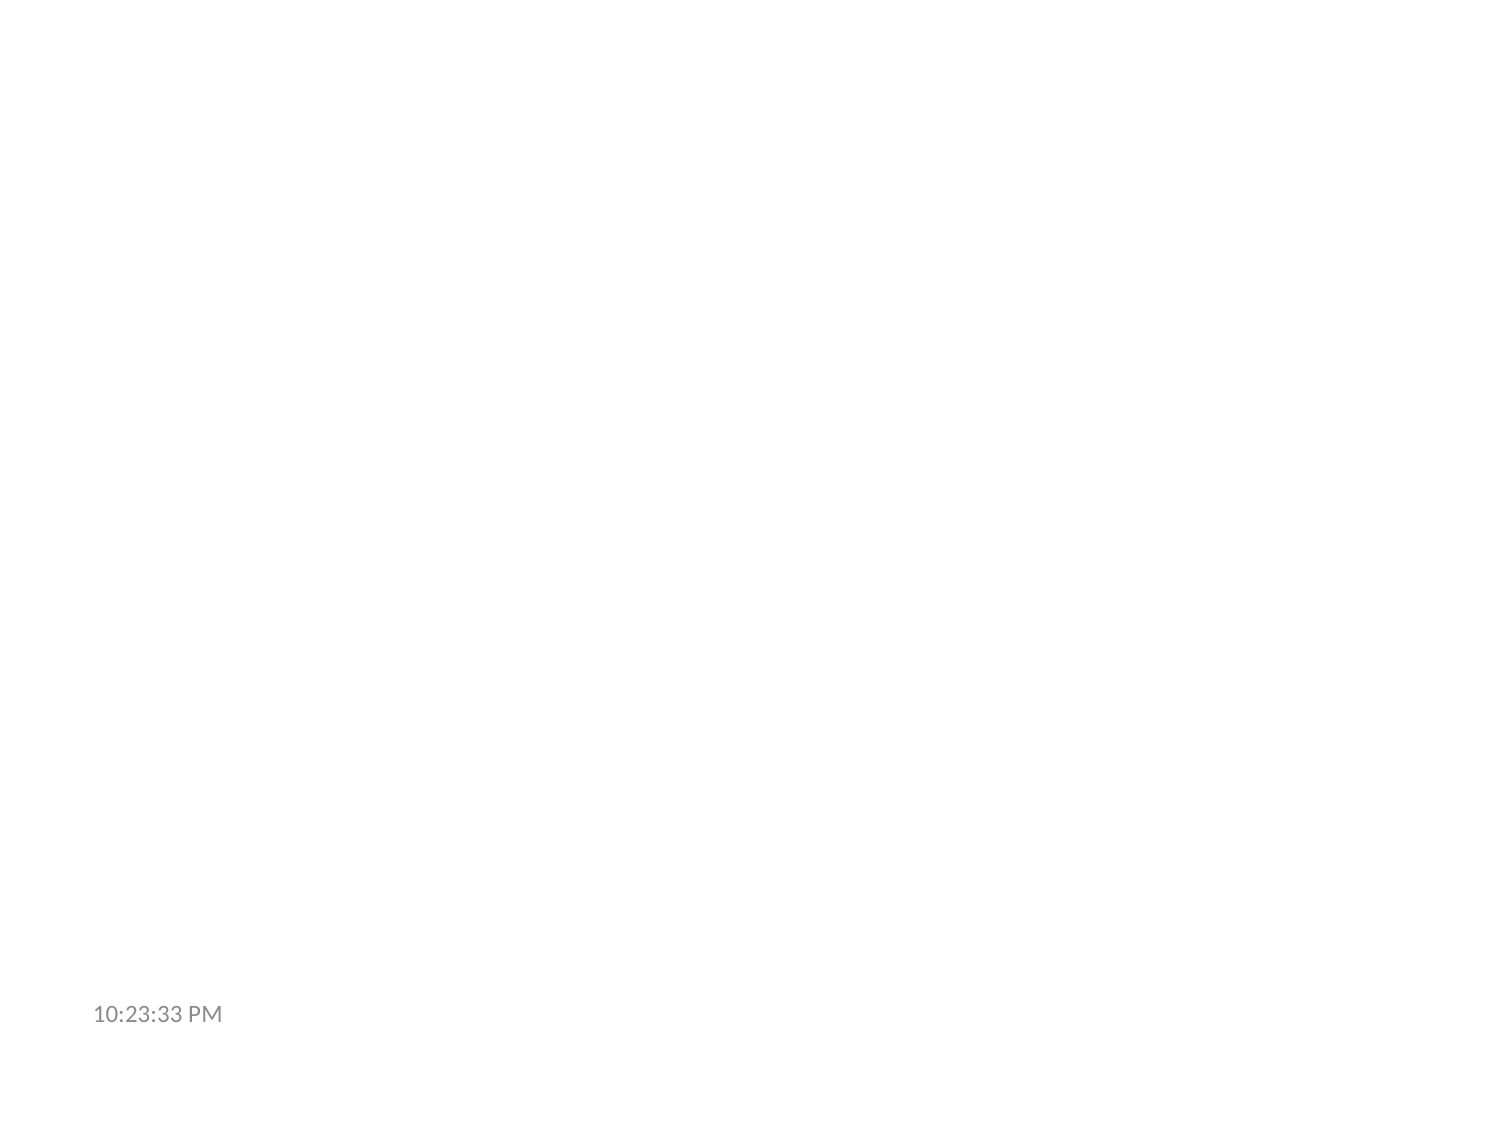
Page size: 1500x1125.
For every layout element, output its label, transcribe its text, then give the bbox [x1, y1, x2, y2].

text_box 3:35:09 PM [77, 982, 428, 1043]
